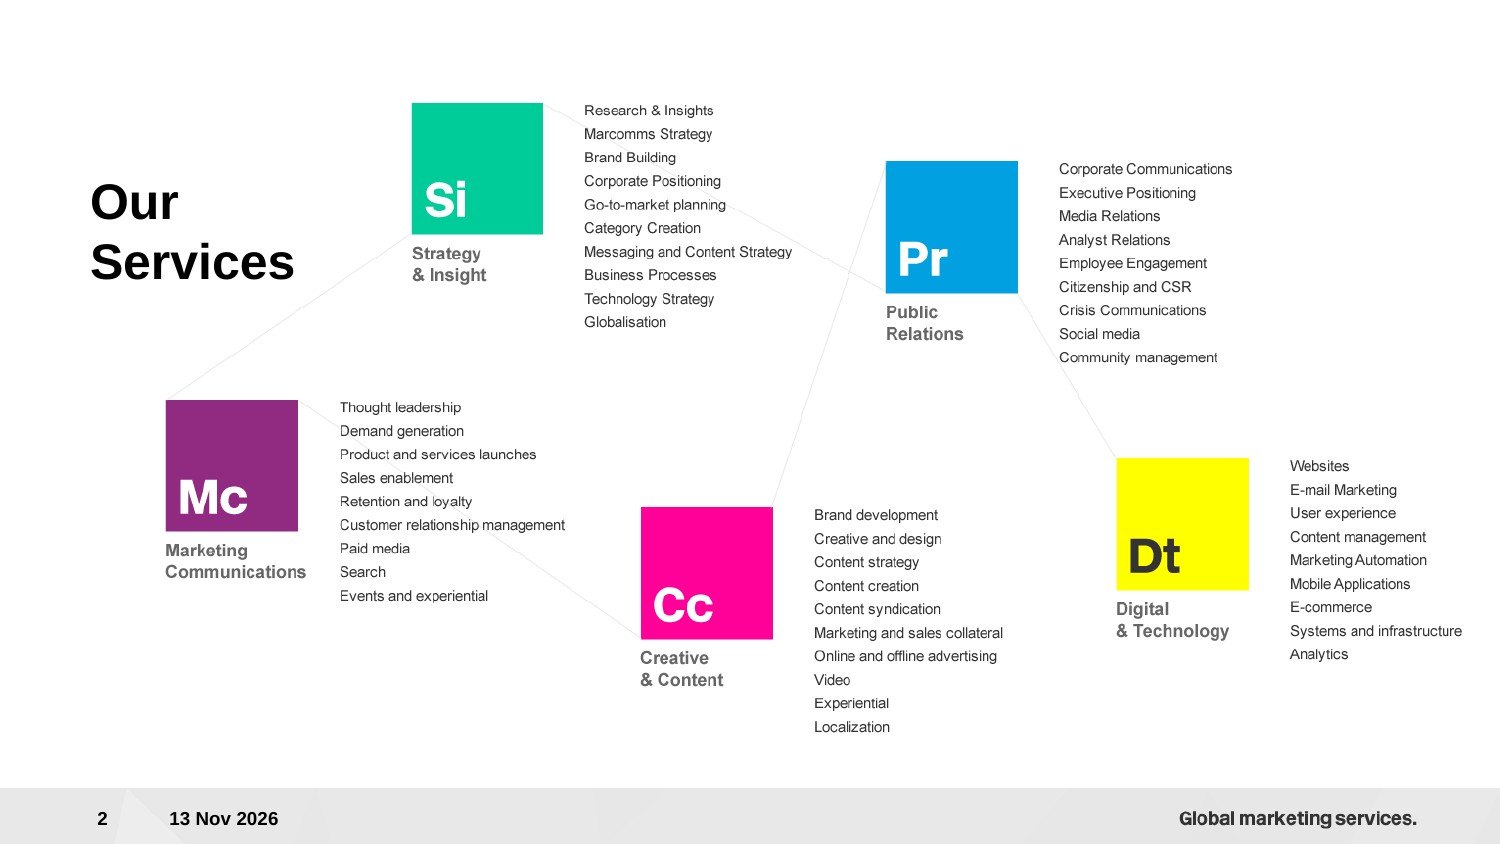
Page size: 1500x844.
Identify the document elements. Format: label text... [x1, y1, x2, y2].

slide_number 2 [82, 802, 141, 844]
slide_number 2-Apr-13 [154, 802, 505, 844]
picture [0, 0, 1500, 844]
